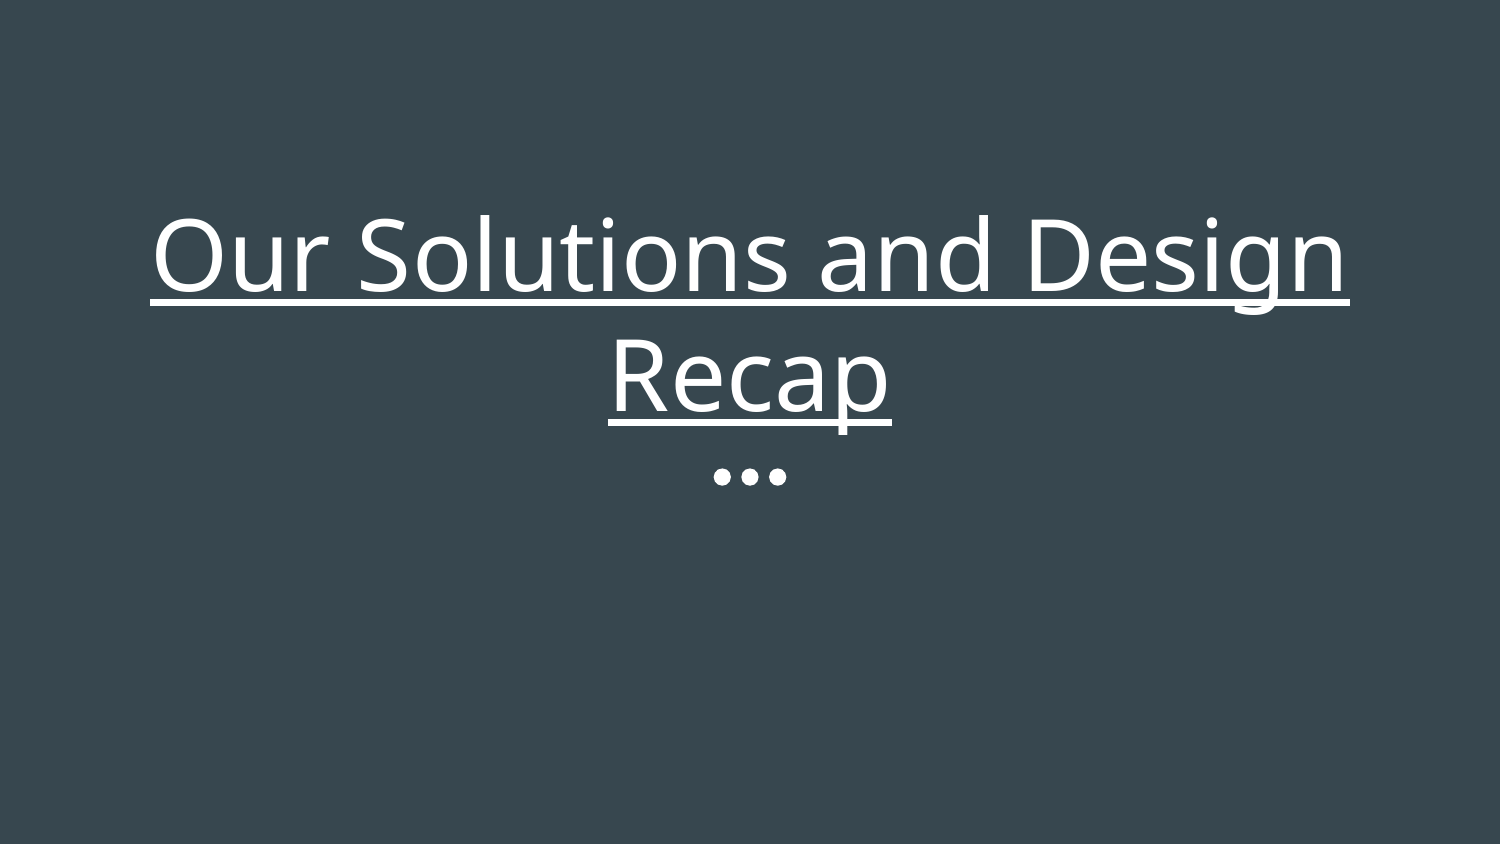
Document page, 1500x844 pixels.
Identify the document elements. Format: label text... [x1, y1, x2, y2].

title Our Solutions and Design Recap [110, 162, 1390, 447]
